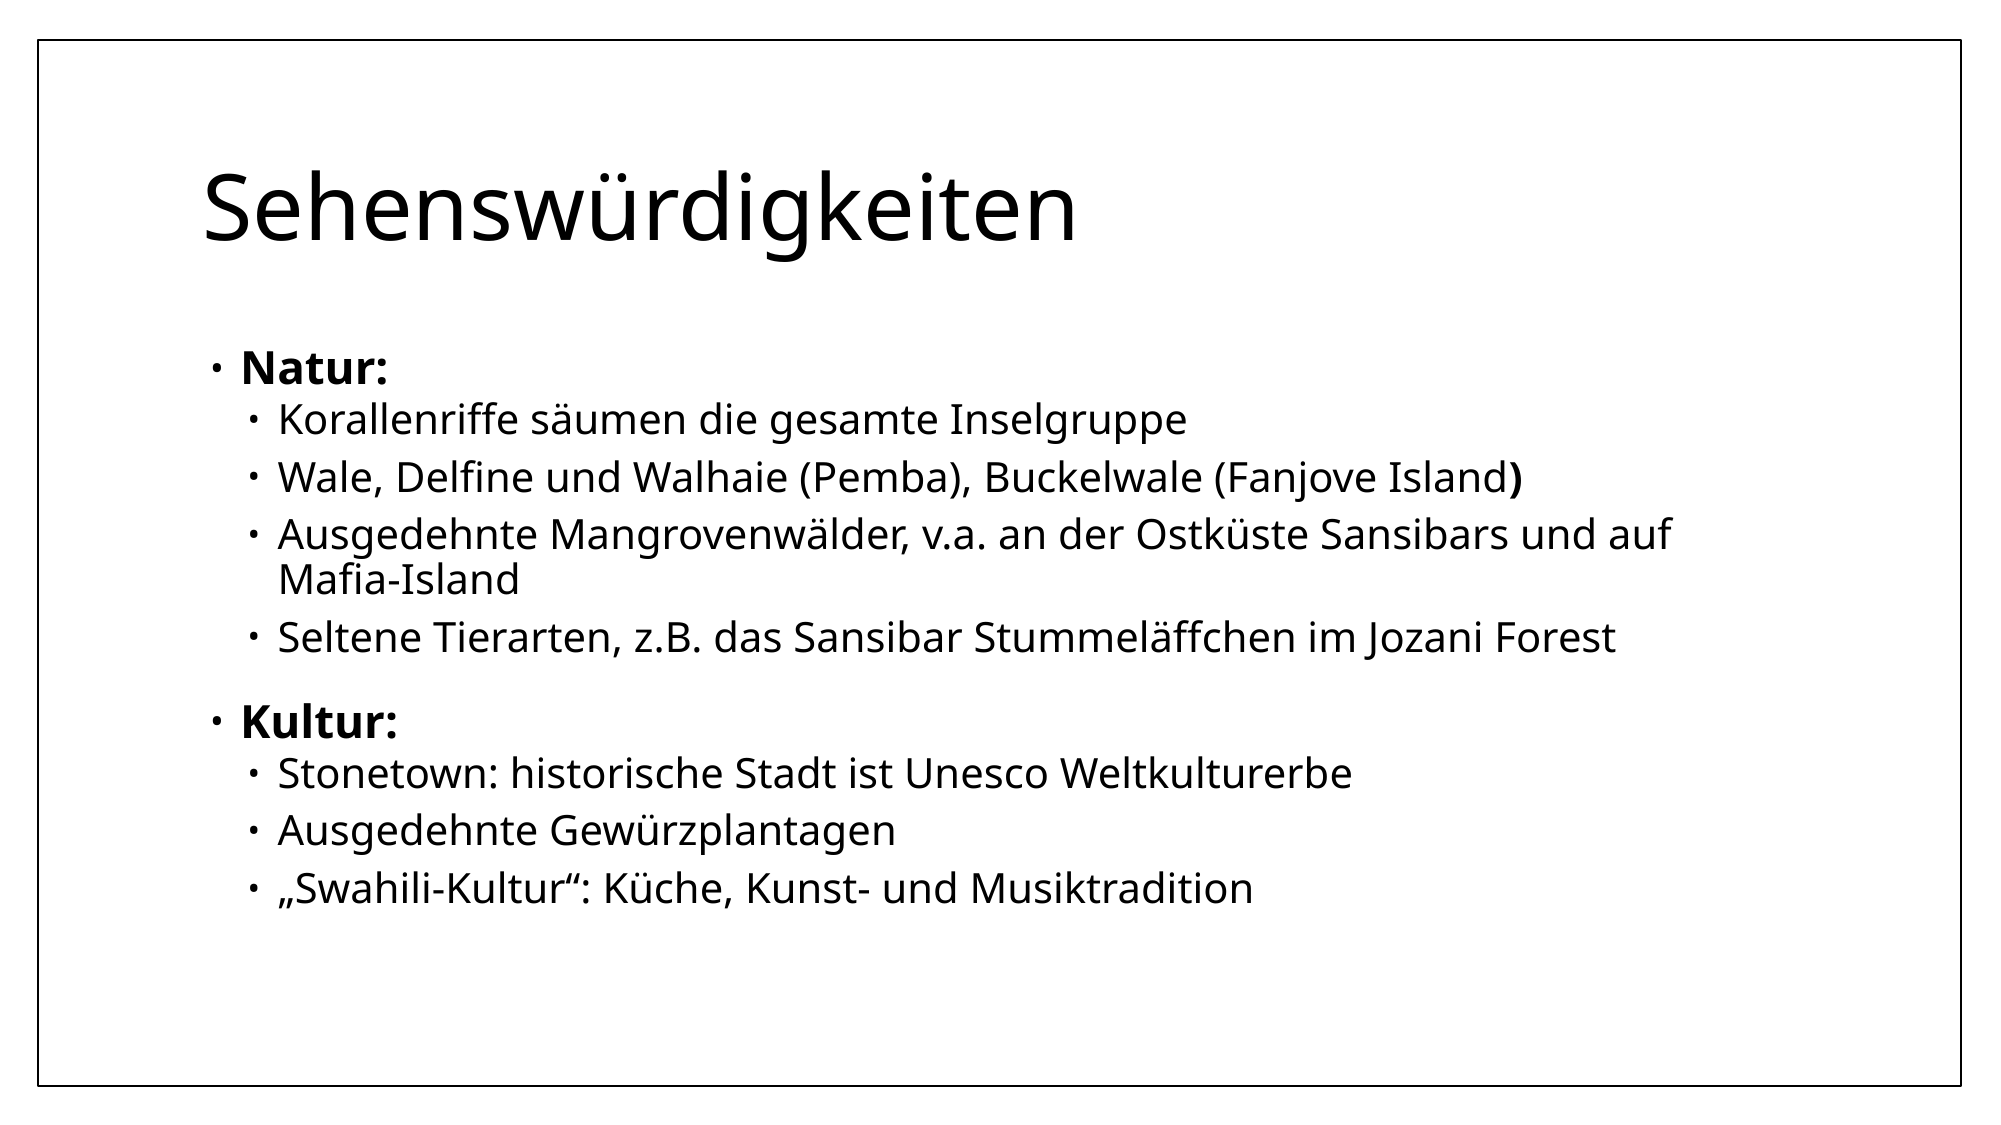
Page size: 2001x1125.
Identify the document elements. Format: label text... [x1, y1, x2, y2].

list Natur: Korallenriffe säumen die gesamte Inselgruppe Wale, Delfine und Walhaie (Pemba), Buckelwale (Fanjove Island) Ausgedehnte Mangrovenwälder, v.a. an der Ostküste Sansibars und auf Mafia-Island Seltene Tierarten, z.B. das Sansibar Stummeläffchen im Jozani Forest Kultur: Stonetown: historische Stadt ist Unesco Weltkulturerbe Ausgedehnte Gewürzplantagen „Swahili-Kultur“: Küche, Kunst- und Musiktradition [187, 337, 1808, 1000]
title Sehenswürdigkeiten [187, 99, 1808, 323]
